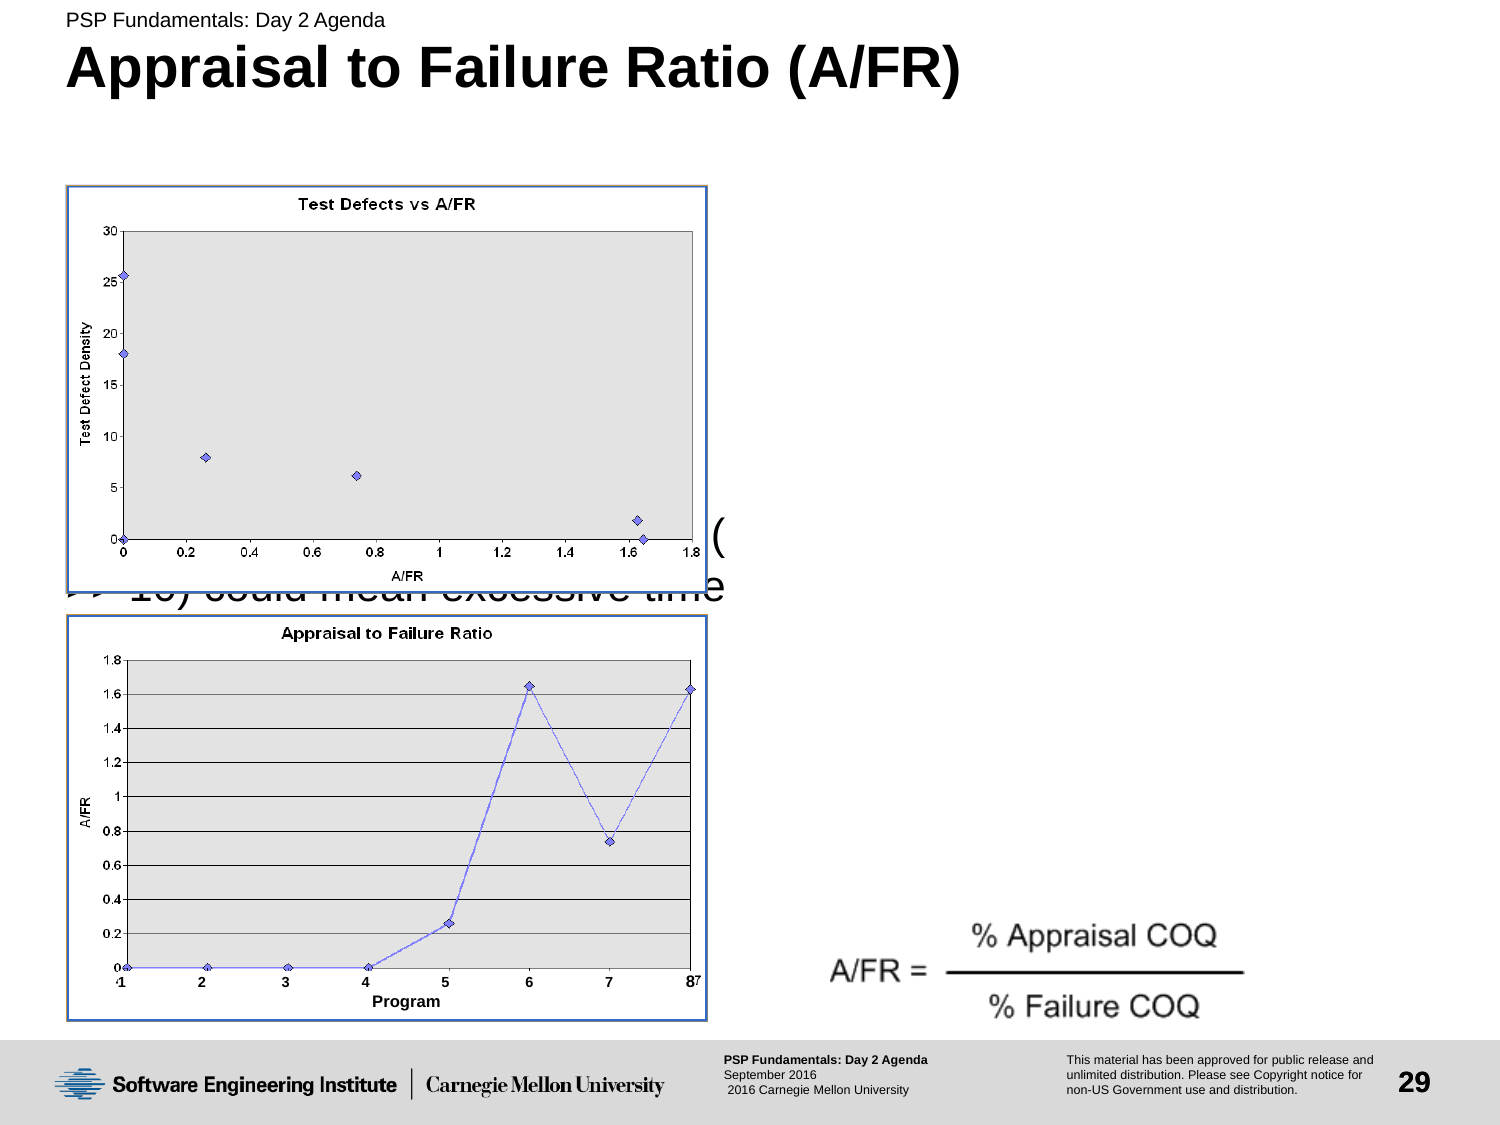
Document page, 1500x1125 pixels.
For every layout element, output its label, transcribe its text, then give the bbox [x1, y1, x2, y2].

list When A/FR is greater than 1, the student is spending more time in reviews than in compile and test. The number of test defects is typically much lower for higher values of A/FR ( ≥ 2 is a good goal). However, too high a value ( >> 10) could mean excessive time is being spent in reviews. In this case the, student is approaching the goal of 2 or higher, but there is still room for improvement. [65, 176, 738, 891]
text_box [66, 614, 708, 1022]
picture [830, 913, 1245, 1028]
picture [65, 184, 708, 595]
title Appraisal to Failure Ratio (A/FR) [65, 37, 1430, 148]
picture [46, 1061, 673, 1104]
